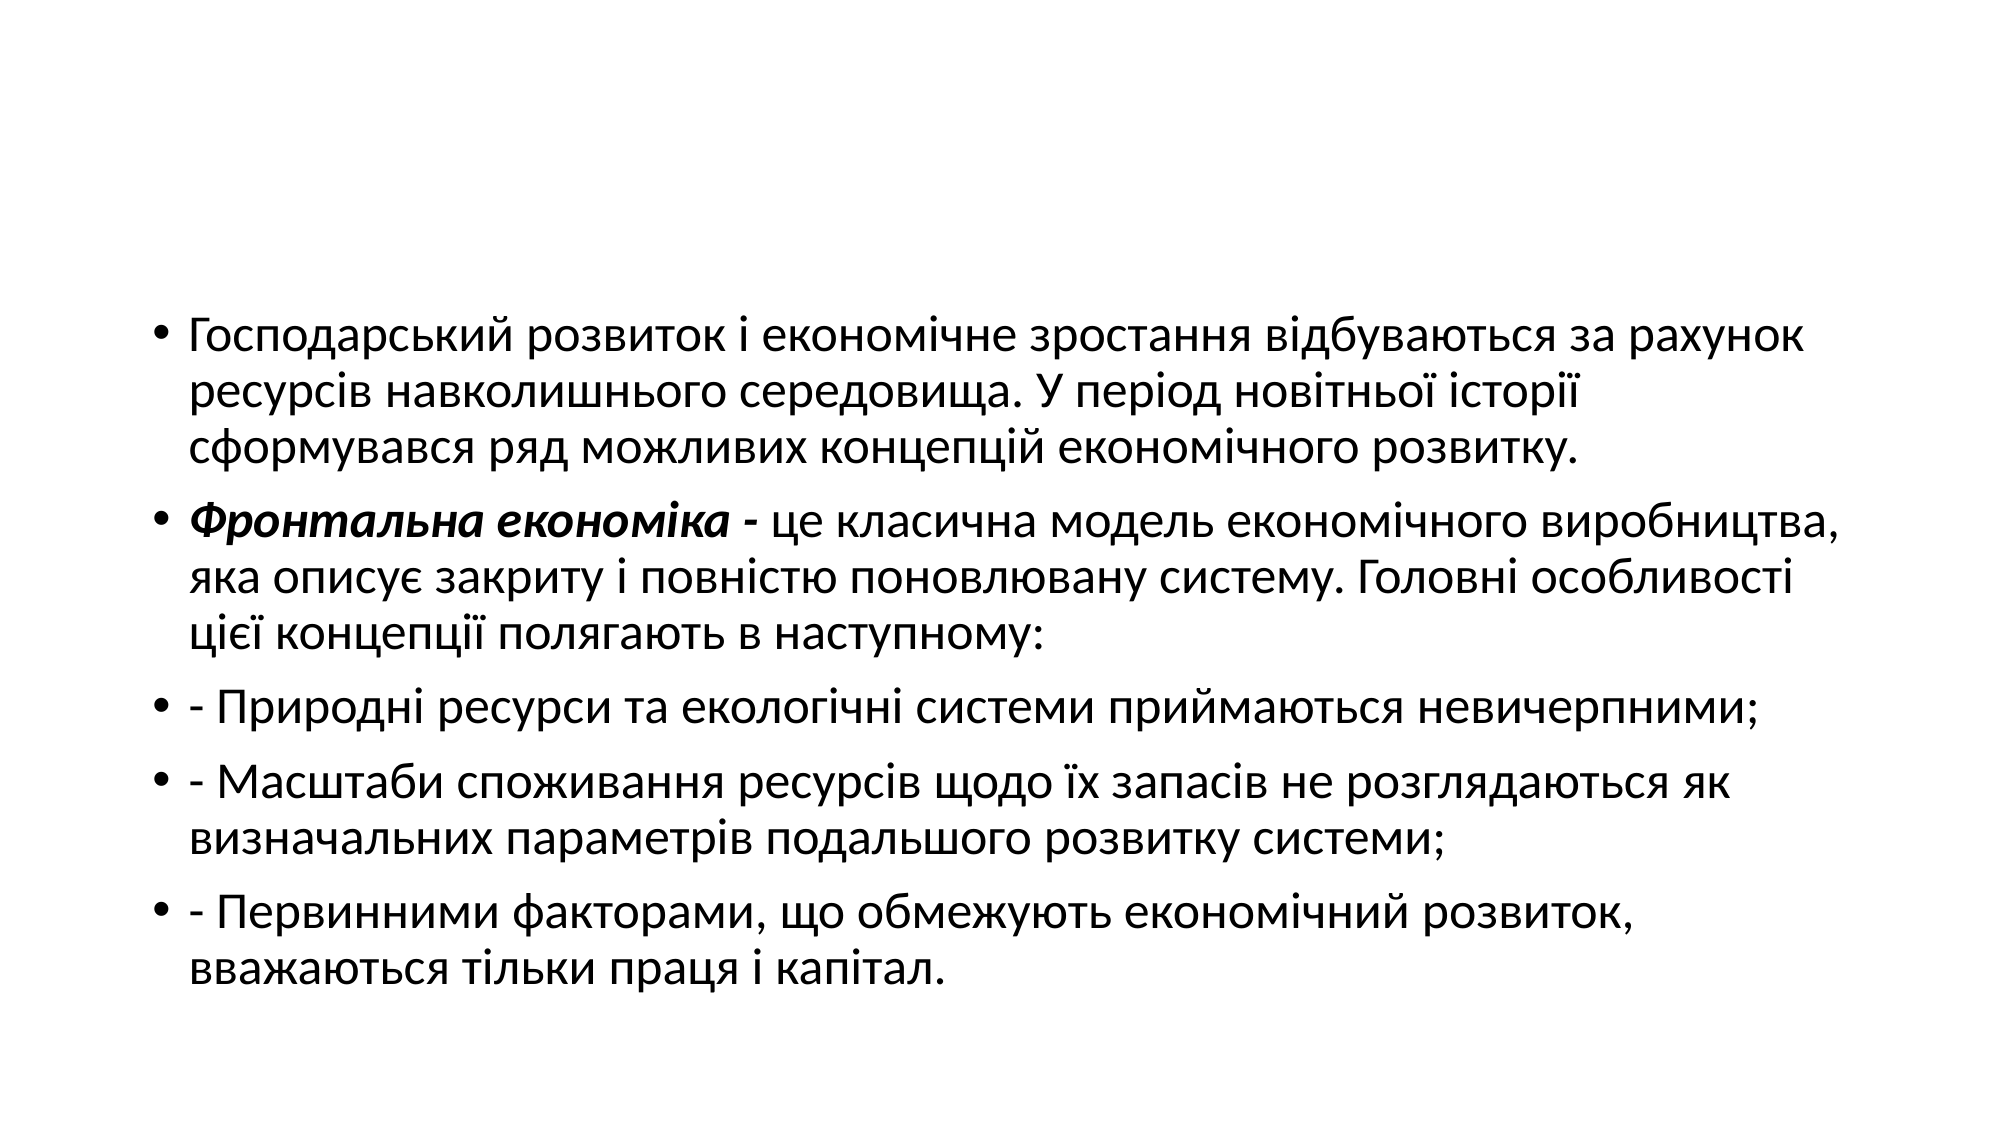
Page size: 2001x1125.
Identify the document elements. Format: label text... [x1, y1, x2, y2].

list Господарський розвиток і економічне зростання відбуваються за рахунок ресурсів навколишнього середовища. У період новітньої історії сформувався ряд можливих концепцій економічного розвитку. Фронтальна економіка - це класична модель економічного виробництва, яка описує закриту і повністю поновлювану систему. Головні особливості цієї концепції полягають в наступному: - Природні ресурси та екологічні системи приймаються невичерпними; - Масштаби споживання ресурсів щодо їх запасів не розглядаються як визначальних параметрів подальшого розвитку системи; - Первинними факторами, що обмежують економічний розвиток, вважаються тільки праця і капітал. [137, 299, 1863, 1014]
